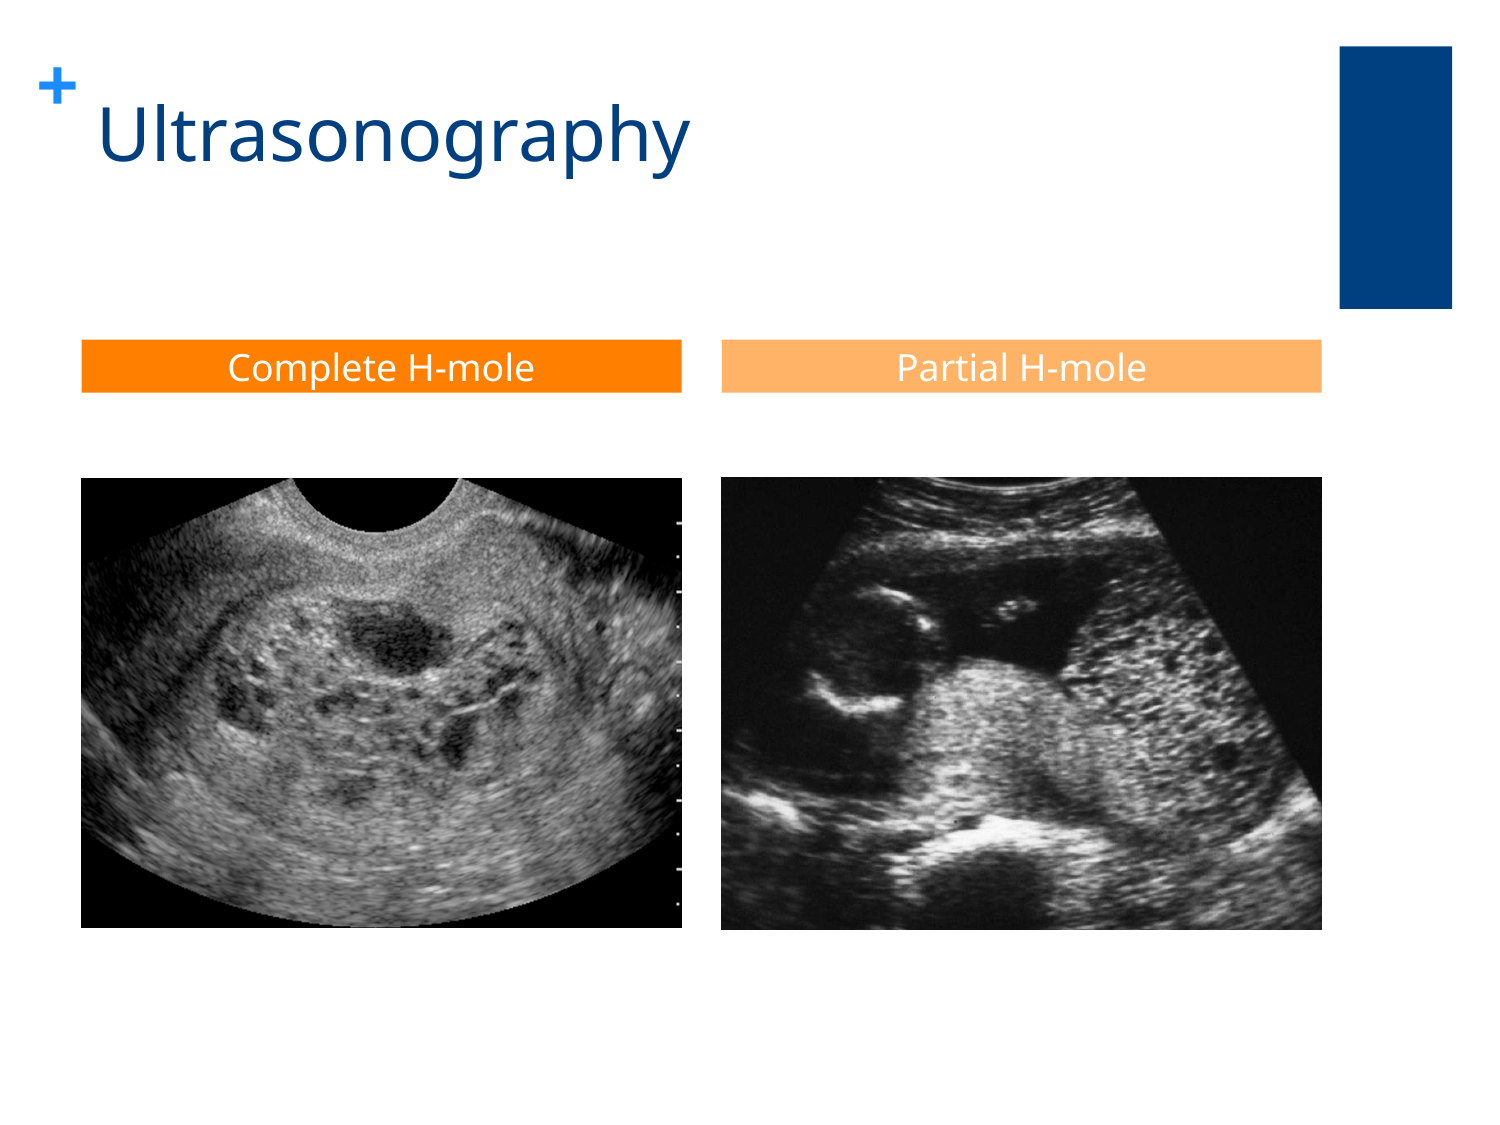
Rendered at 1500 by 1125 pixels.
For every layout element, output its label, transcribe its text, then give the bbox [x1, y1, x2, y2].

title Ultrasonography [81, 79, 1322, 263]
list Complete H-mole [81, 339, 682, 393]
list Partial H-mole [721, 339, 1322, 393]
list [721, 400, 1323, 1006]
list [81, 400, 683, 1006]
